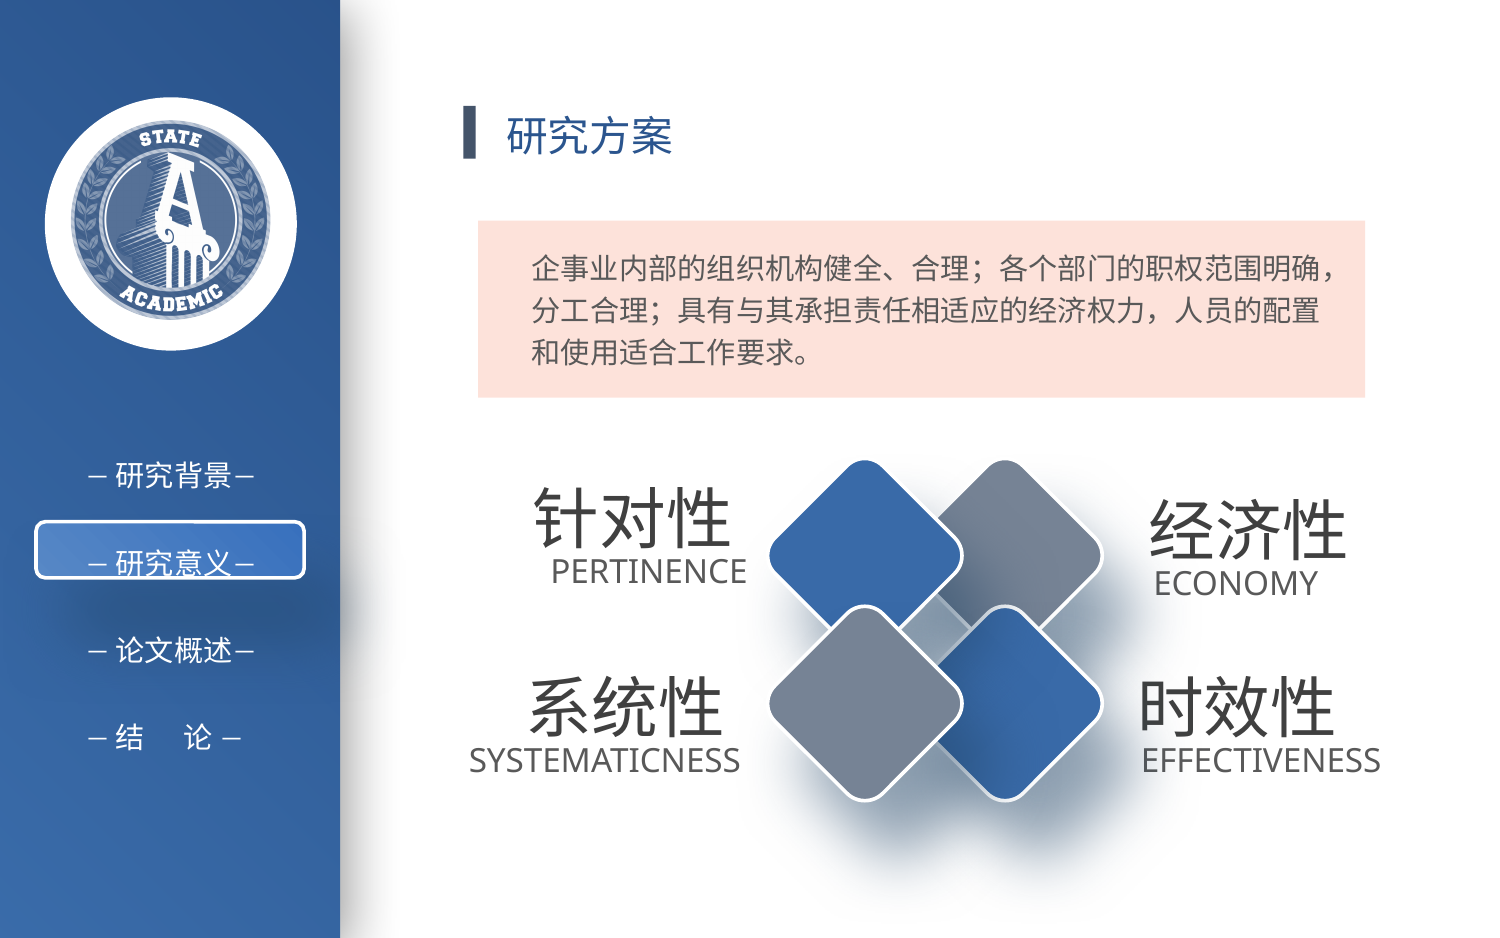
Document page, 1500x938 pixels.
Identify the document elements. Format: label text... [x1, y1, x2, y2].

text_box 企事业内部的组织机构健全、合理；各个部门的职权范围明确，分工合理；具有与其承担责任相适应的经济权力，人员的配置和使用适合工作要求。 [516, 236, 1341, 377]
text_box ECONOMY [1148, 554, 1334, 610]
text_box [951, 456, 1105, 624]
text_box 针对性 [517, 469, 748, 564]
text_box [461, 104, 478, 161]
text_box EFFECTIVENESS [1167, 732, 1397, 787]
text_box [476, 219, 1367, 400]
text_box 经济性 [1134, 481, 1365, 577]
text_box [1008, 621, 1105, 794]
text_box PERTINENCE [535, 542, 763, 598]
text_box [0, 0, 341, 938]
text_box [765, 604, 965, 803]
text_box 系统性 [510, 658, 741, 731]
text_box 研究方案 [491, 102, 689, 168]
text_box [765, 456, 965, 629]
text_box 时效性 [1148, 658, 1353, 732]
text_box SYSTEMATICNESS [454, 731, 757, 787]
